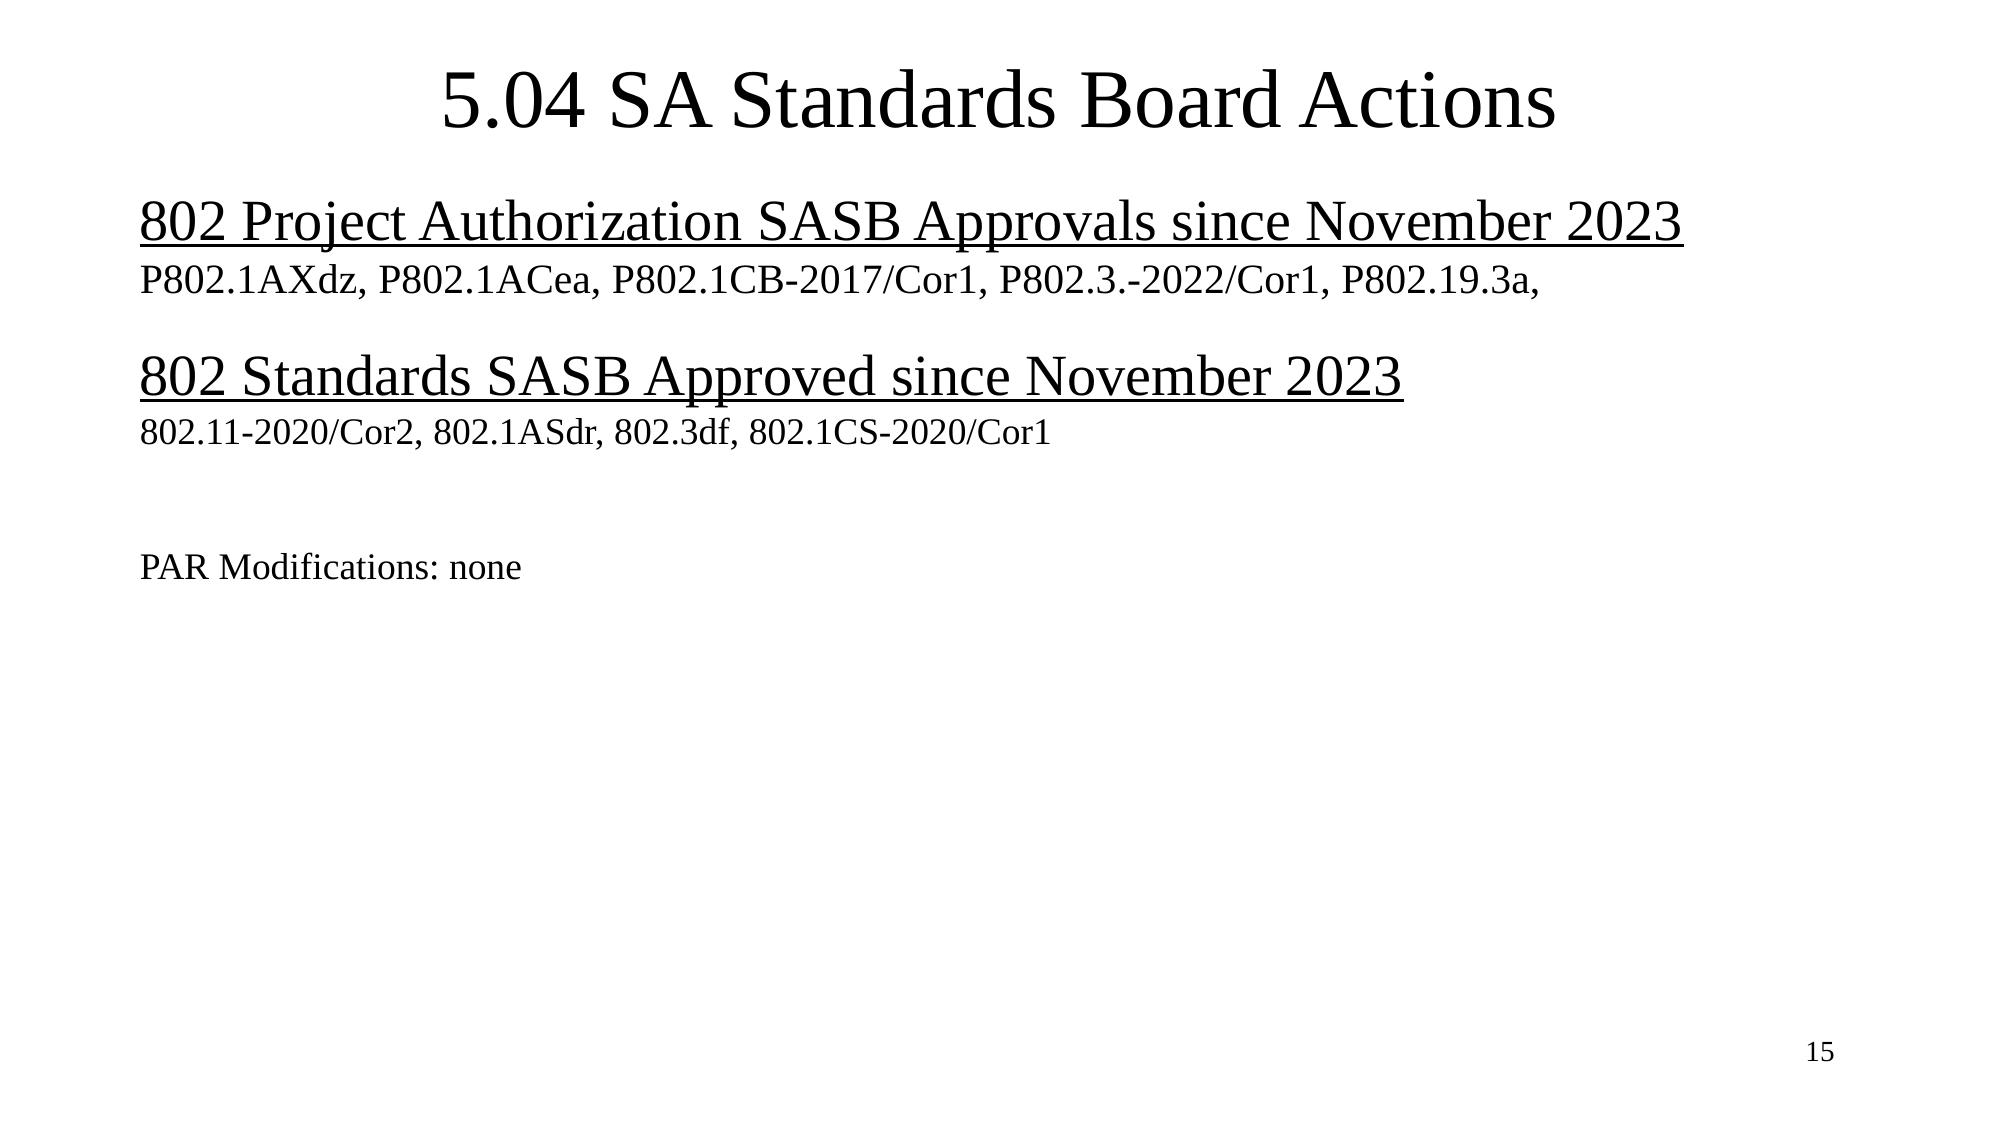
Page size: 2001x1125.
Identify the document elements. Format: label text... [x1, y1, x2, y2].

text_box 802 Project Authorization SASB Approvals since November 2023 P802.1AXdz, P802.1ACea, P802.1CB-2017/Cor1, P802.3.-2022/Cor1, P802.19.3a, 802 Standards SASB Approved since November 2023 802.11-2020/Cor2, 802.1ASdr, 802.3df, 802.1CS-2020/Cor1 PAR Modifications: none [125, 174, 1825, 595]
slide_number 15 [1433, 1024, 1851, 1101]
title 5.04 SA Standards Board Actions [249, 0, 1751, 188]
